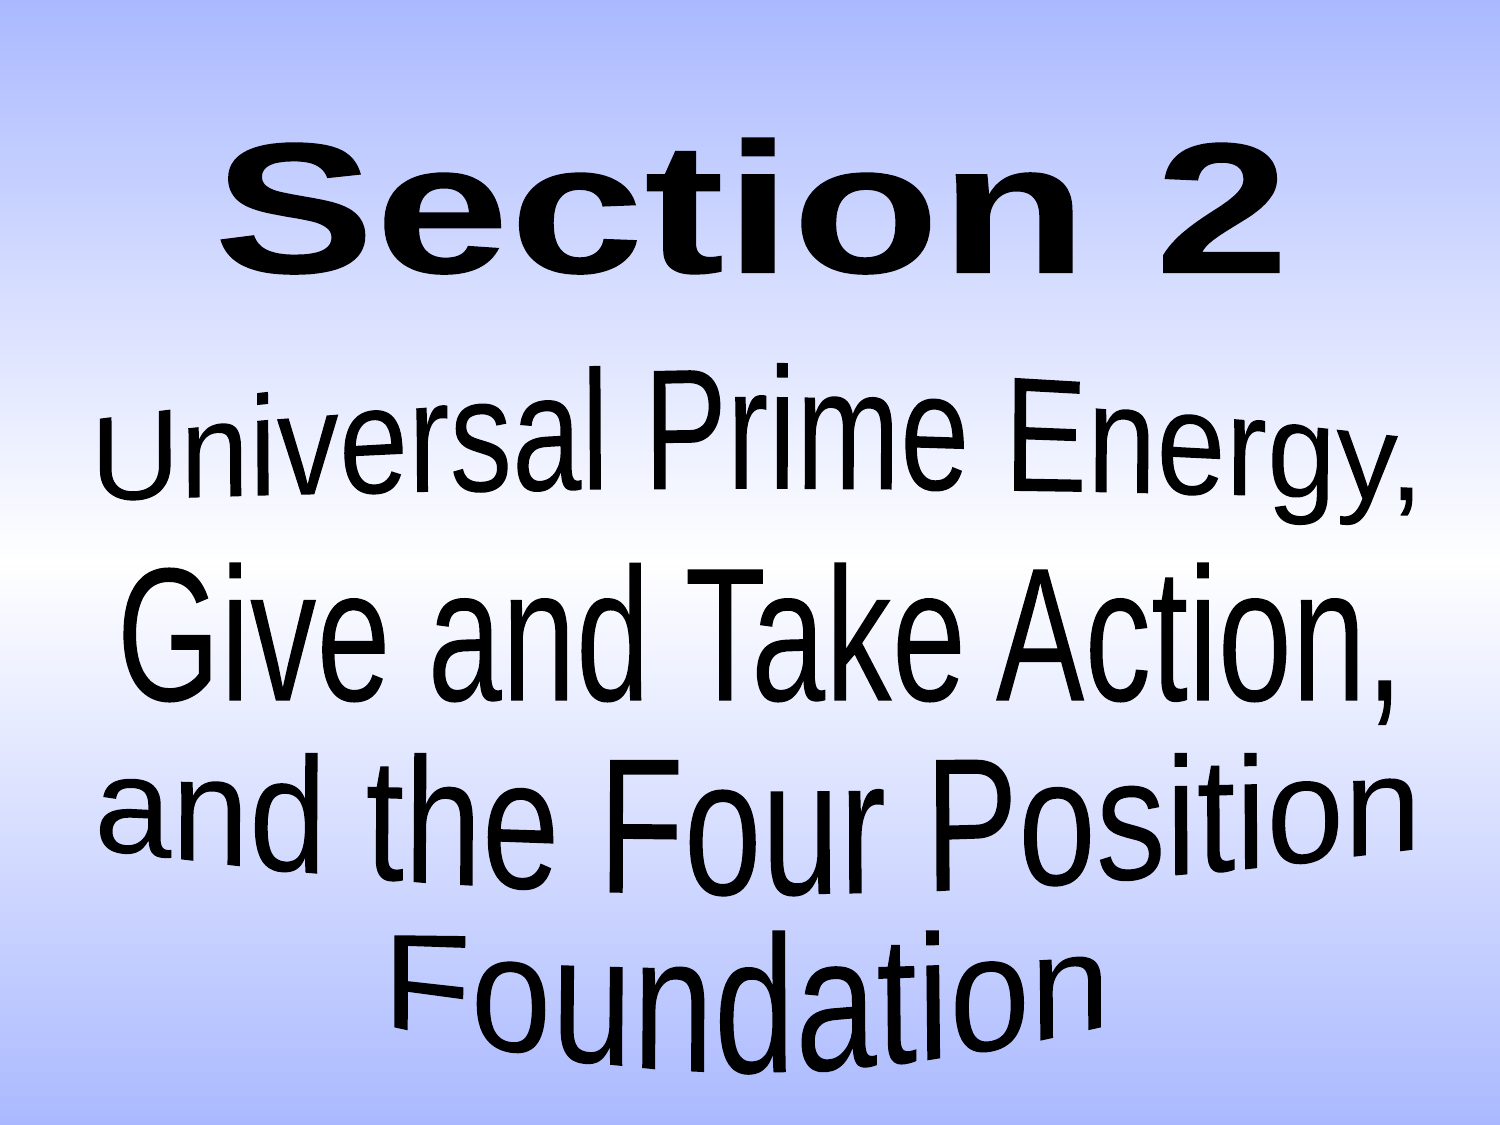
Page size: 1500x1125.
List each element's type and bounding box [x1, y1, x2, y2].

text_box [99, 752, 1413, 1076]
